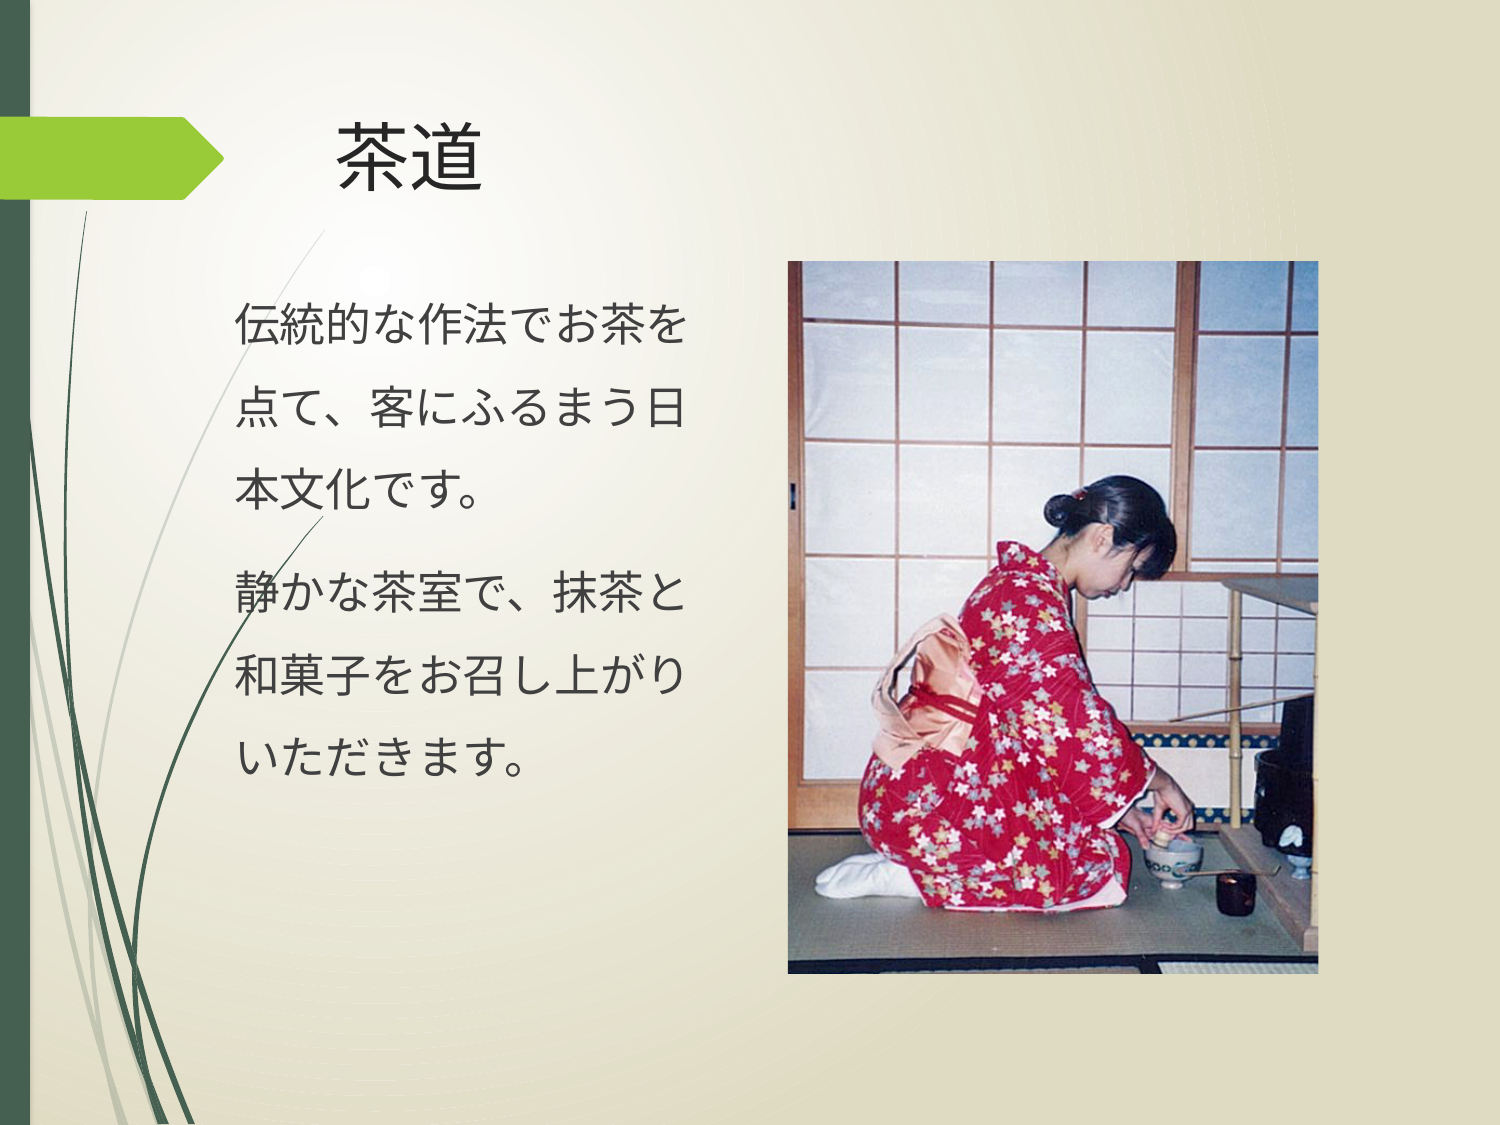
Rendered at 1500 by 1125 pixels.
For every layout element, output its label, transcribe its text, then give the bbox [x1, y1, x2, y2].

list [787, 260, 1319, 974]
list 伝統的な作法でお茶を点て、客にふるまう日本文化です。 静かな茶室で、抹茶と和菓子をお召し上がりいただきます。 [219, 261, 725, 985]
title 茶道 [319, 102, 1400, 313]
